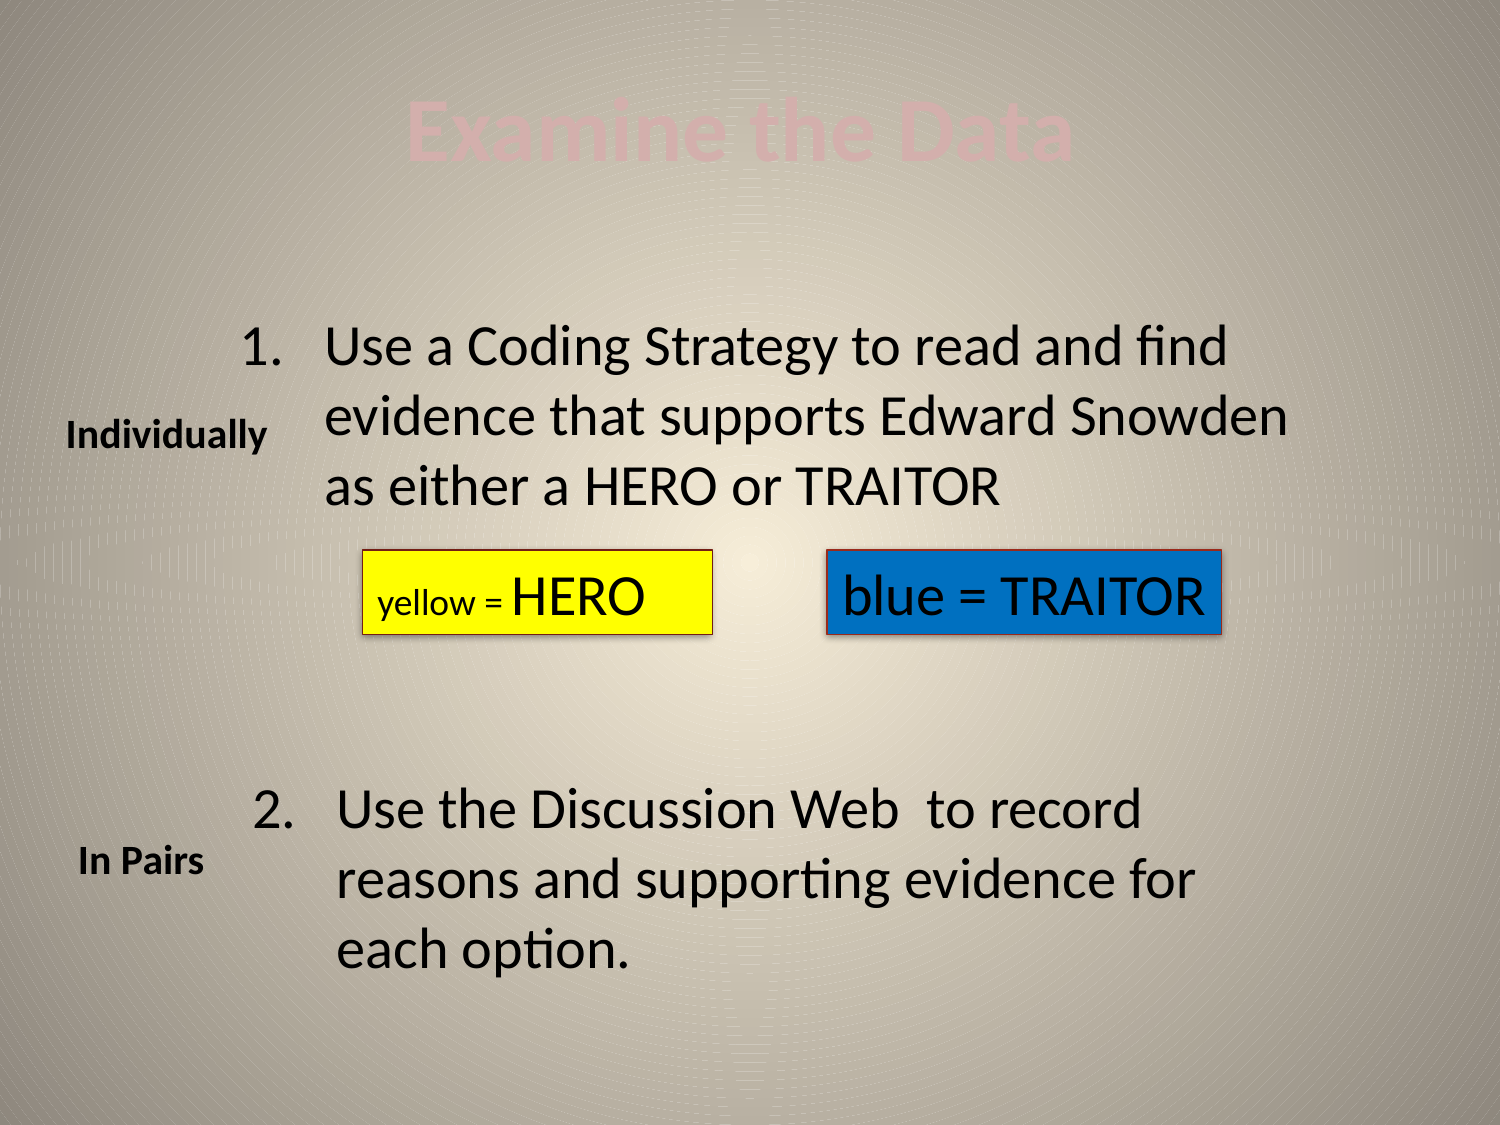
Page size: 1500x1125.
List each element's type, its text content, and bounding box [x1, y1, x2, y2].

text_box 2. Use the Discussion Web to record reasons and supporting evidence for each option. [237, 762, 1275, 988]
text_box yellow = HERO [362, 549, 713, 635]
text_box Use a Coding Strategy to read and find evidence that supports Edward Snowden as either a HERO or TRAITOR [224, 299, 1363, 595]
text_box Individually [50, 399, 283, 465]
text_box blue = TRAITOR [826, 549, 1222, 635]
text_box In Pairs [63, 825, 220, 890]
text_box Examine the Data [390, 62, 1092, 188]
